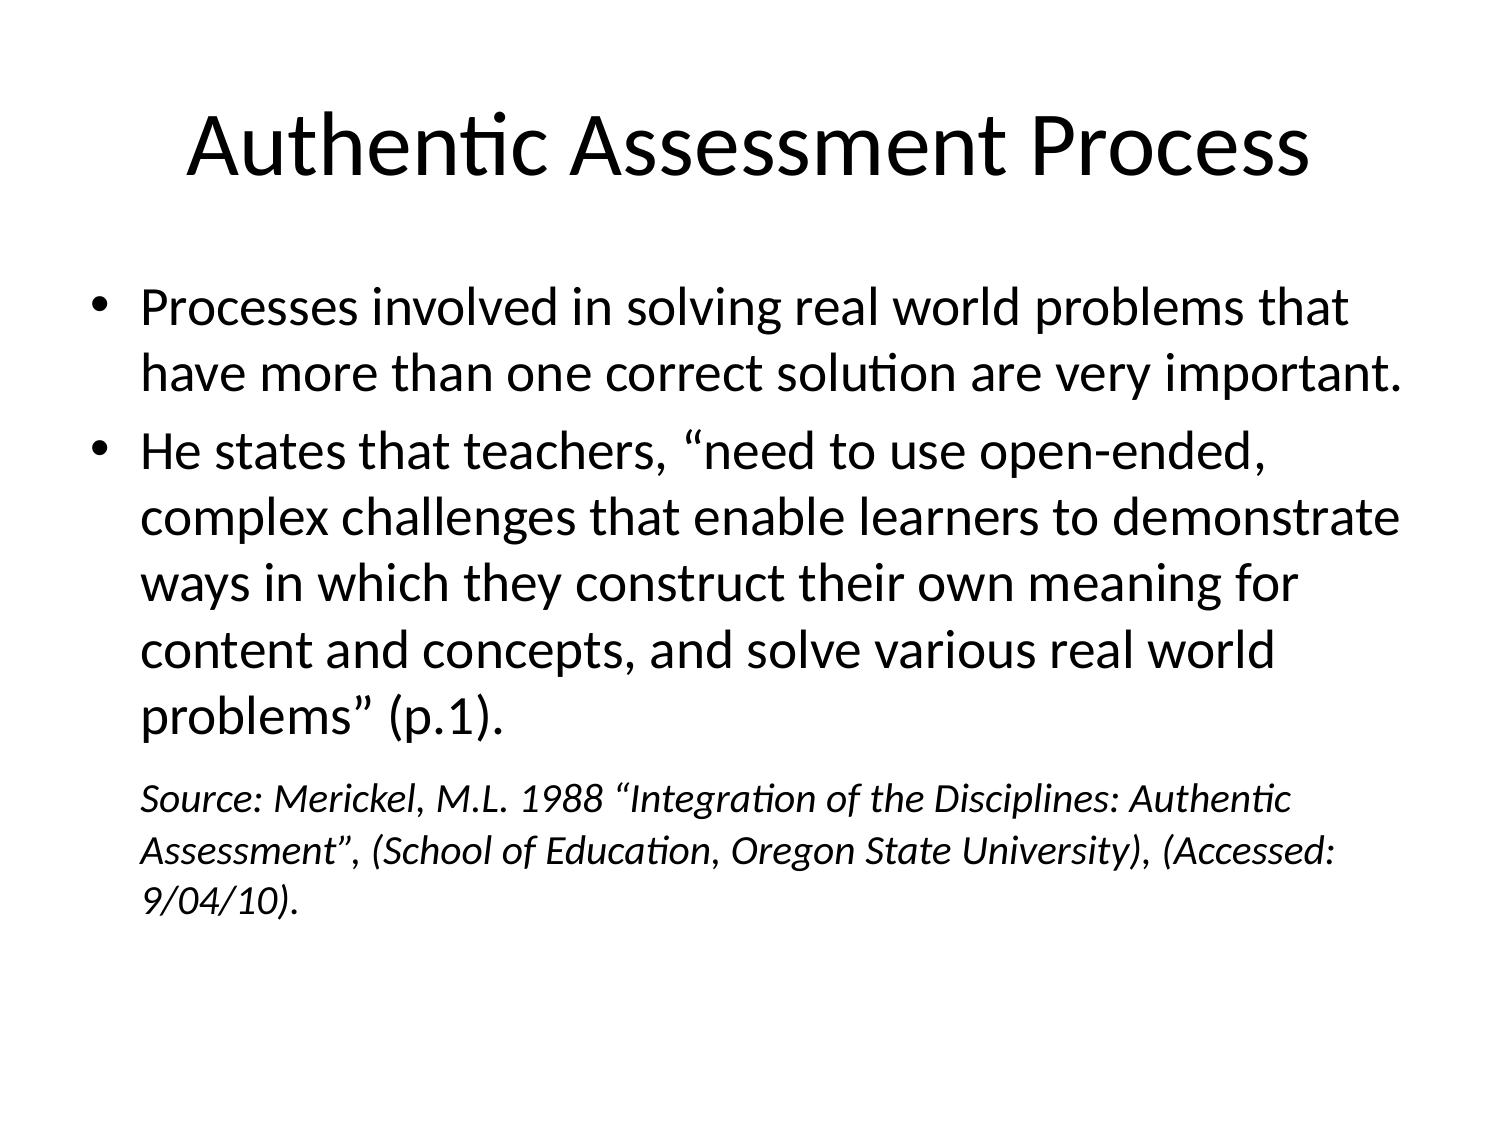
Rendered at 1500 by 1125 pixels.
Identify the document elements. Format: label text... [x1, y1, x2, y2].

list Processes involved in solving real world problems that have more than one correct solution are very important. He states that teachers, “need to use open-ended, complex challenges that enable learners to demonstrate ways in which they construct their own meaning for content and concepts, and solve various real world problems” (p.1). Source: Merickel, M.L. 1988 “Integration of the Disciplines: Authentic Assessment”, (School of Education, Oregon State University), (Accessed: 9/04/10). [75, 262, 1425, 1005]
title Authentic Assessment Process [75, 45, 1425, 233]
